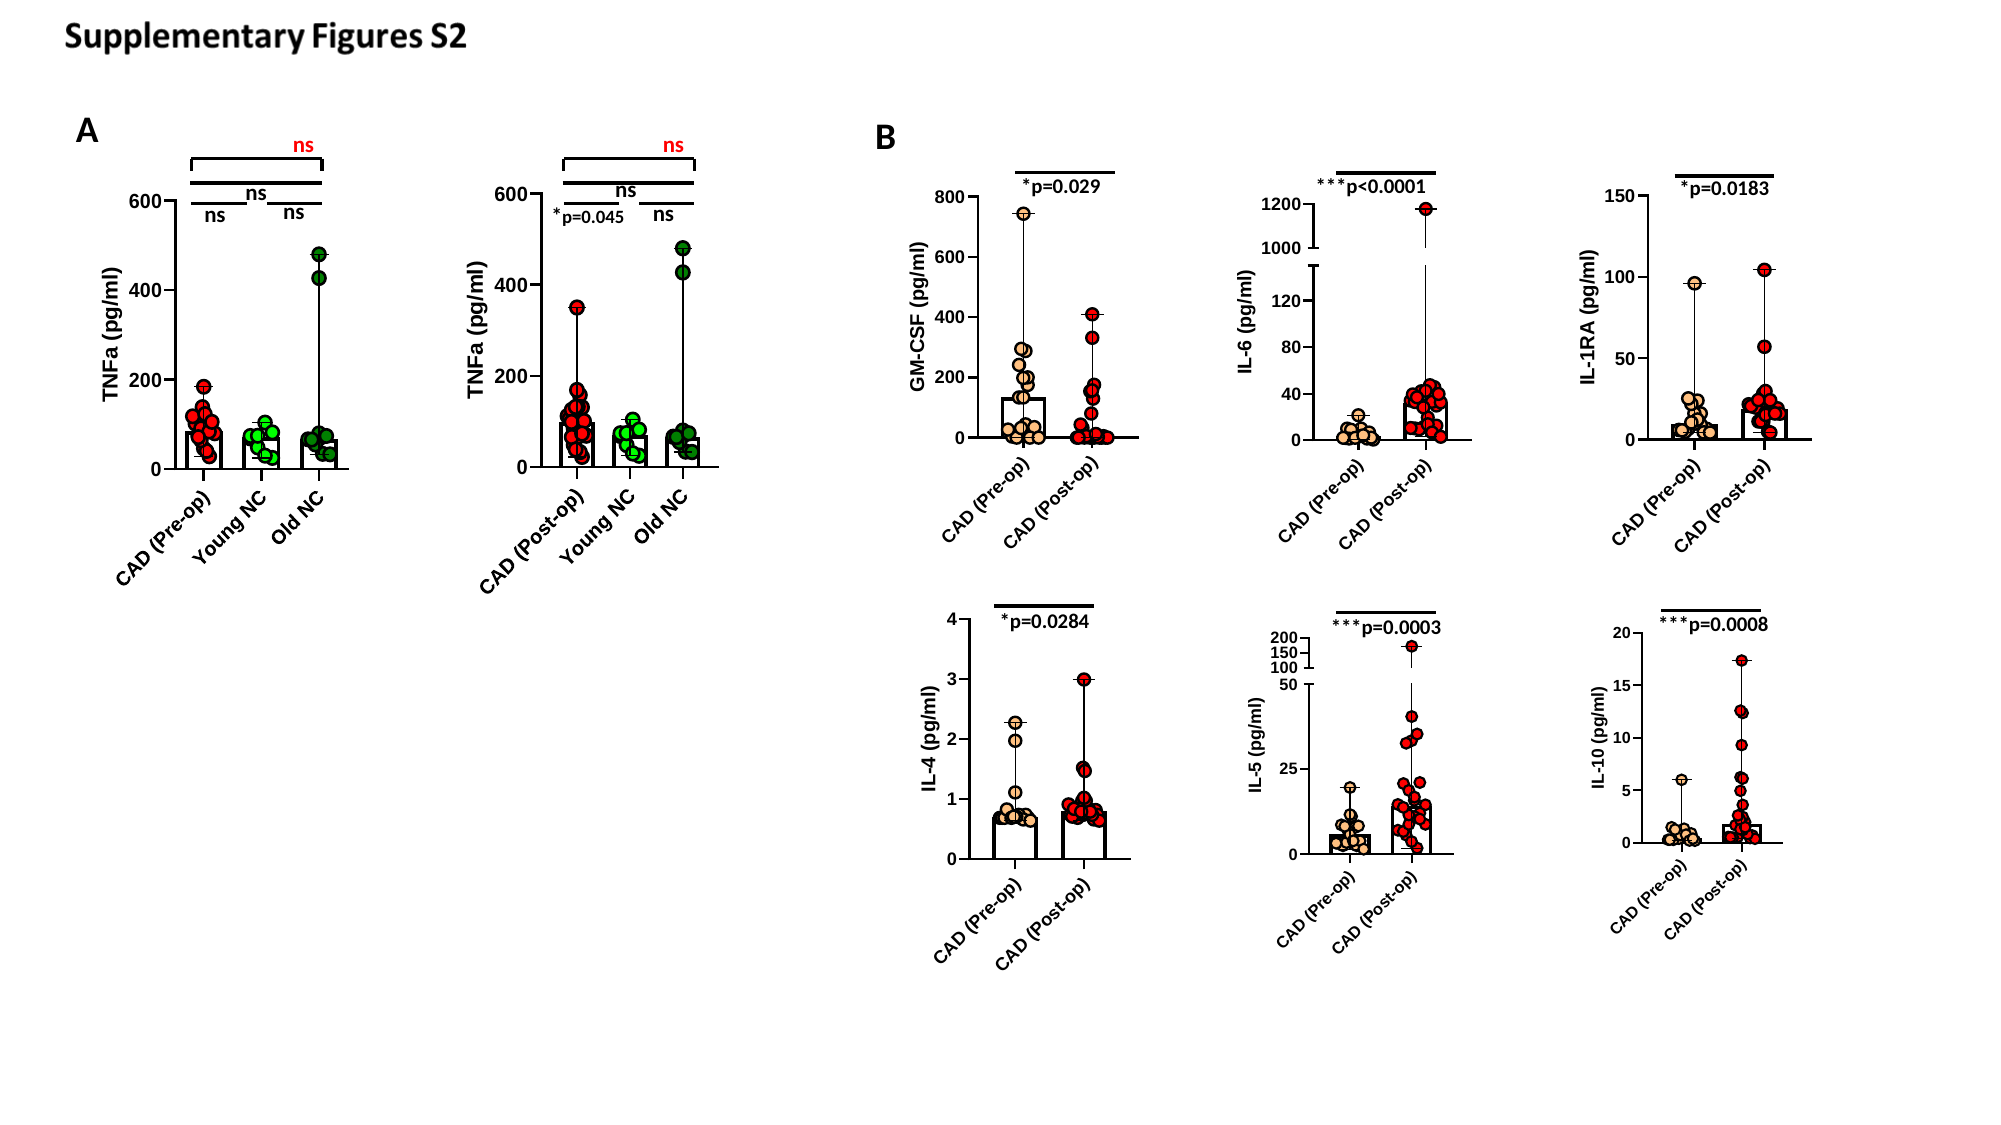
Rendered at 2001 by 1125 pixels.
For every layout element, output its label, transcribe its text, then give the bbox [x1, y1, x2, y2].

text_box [887, 164, 1820, 977]
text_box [78, 121, 748, 608]
text_box B [860, 104, 912, 164]
text_box A [61, 97, 114, 157]
picture [41, 0, 491, 81]
